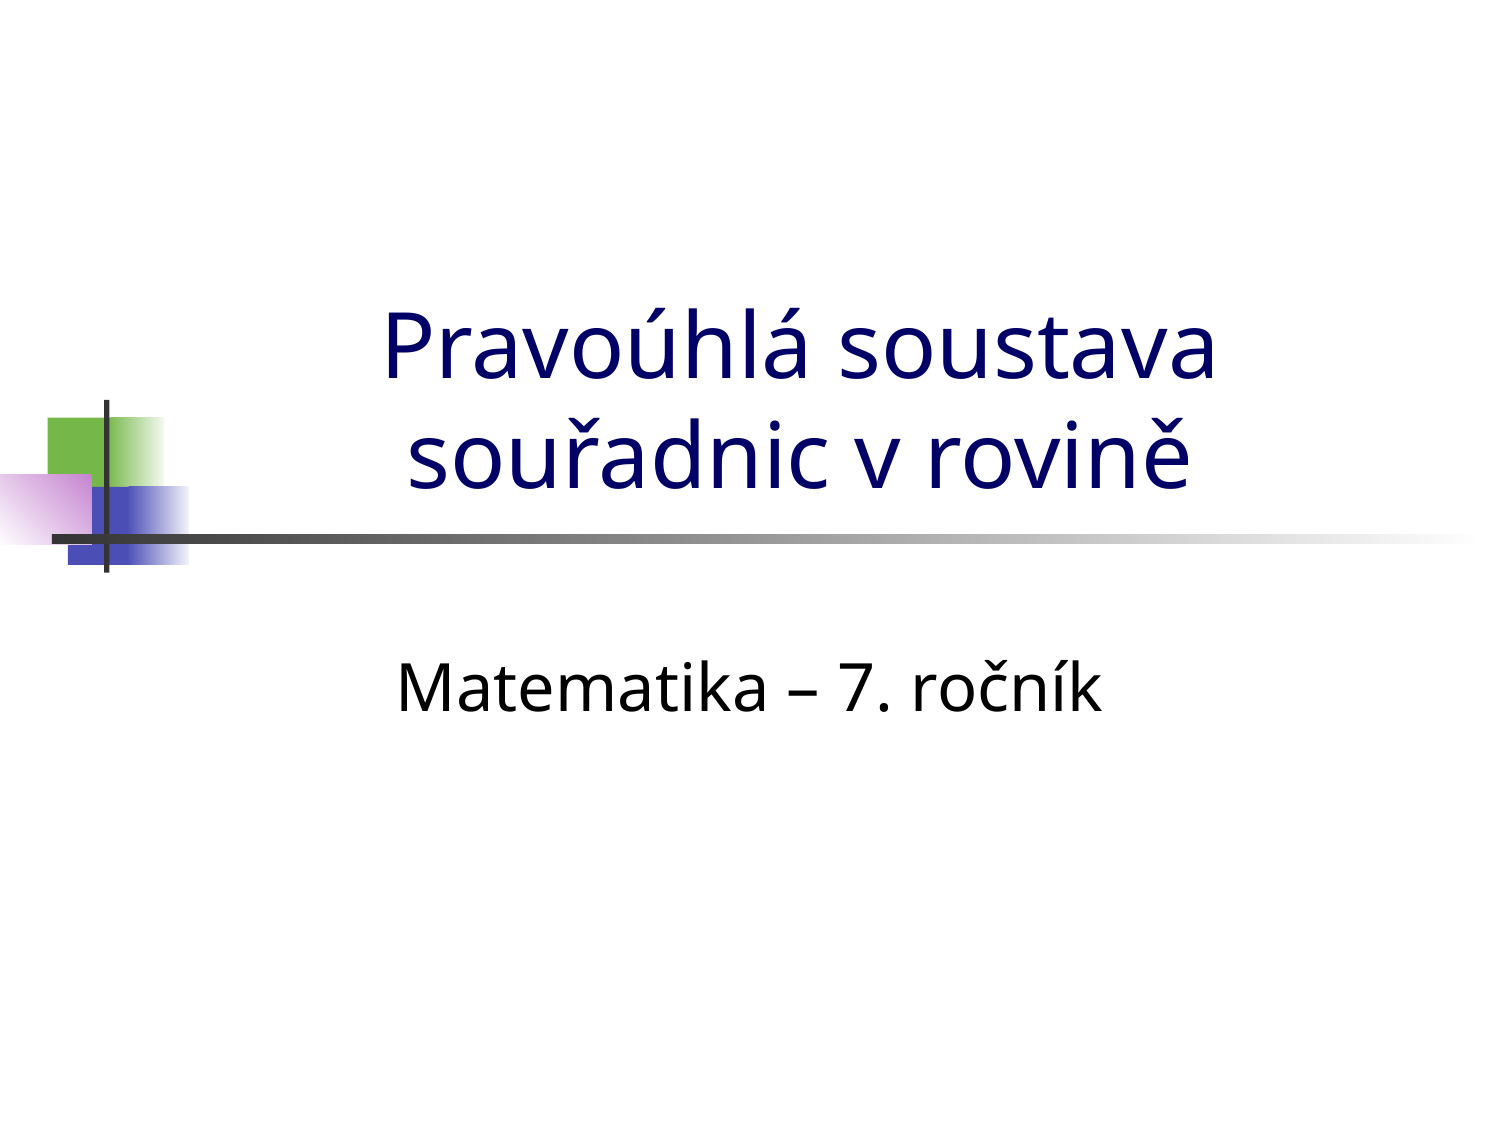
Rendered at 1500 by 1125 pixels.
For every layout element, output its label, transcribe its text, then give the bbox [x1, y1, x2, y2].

title Pravoúhlá soustava souřadnic v rovině [162, 274, 1438, 516]
subtitle Matematika – 7. ročník [224, 637, 1276, 926]
